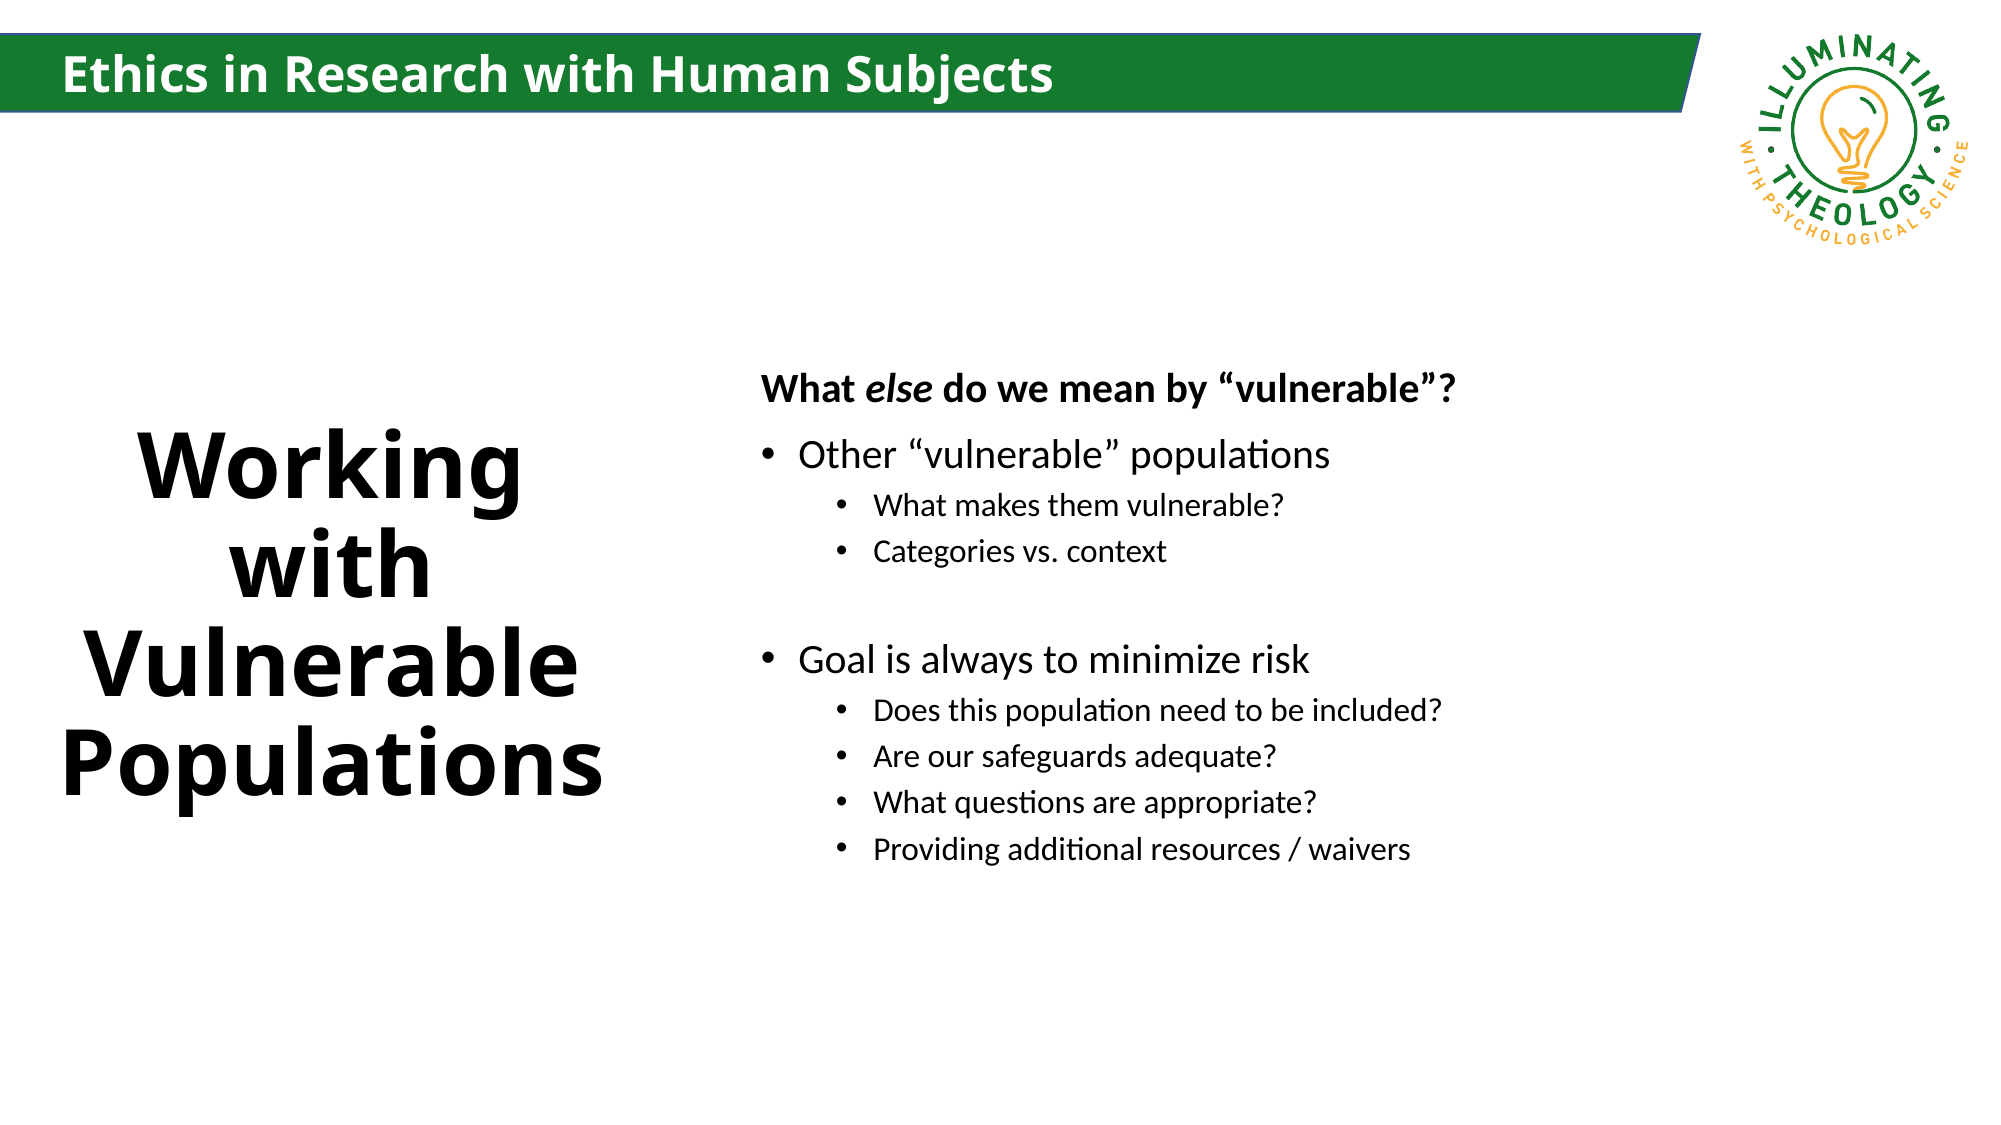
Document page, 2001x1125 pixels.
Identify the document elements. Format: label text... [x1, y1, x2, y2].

title Working with Vulnerable Populations [27, 123, 637, 1112]
text_box Ethics in Research with Human Subjects [0, 33, 1702, 113]
picture [1739, 34, 1968, 245]
list What else do we mean by “vulnerable”? Other “vulnerable” populations What makes them vulnerable? Categories vs. context Goal is always to minimize risk Does this population need to be included? Are our safeguards adequate? What questions are appropriate? Providing additional resources / waivers [745, 123, 1863, 1111]
